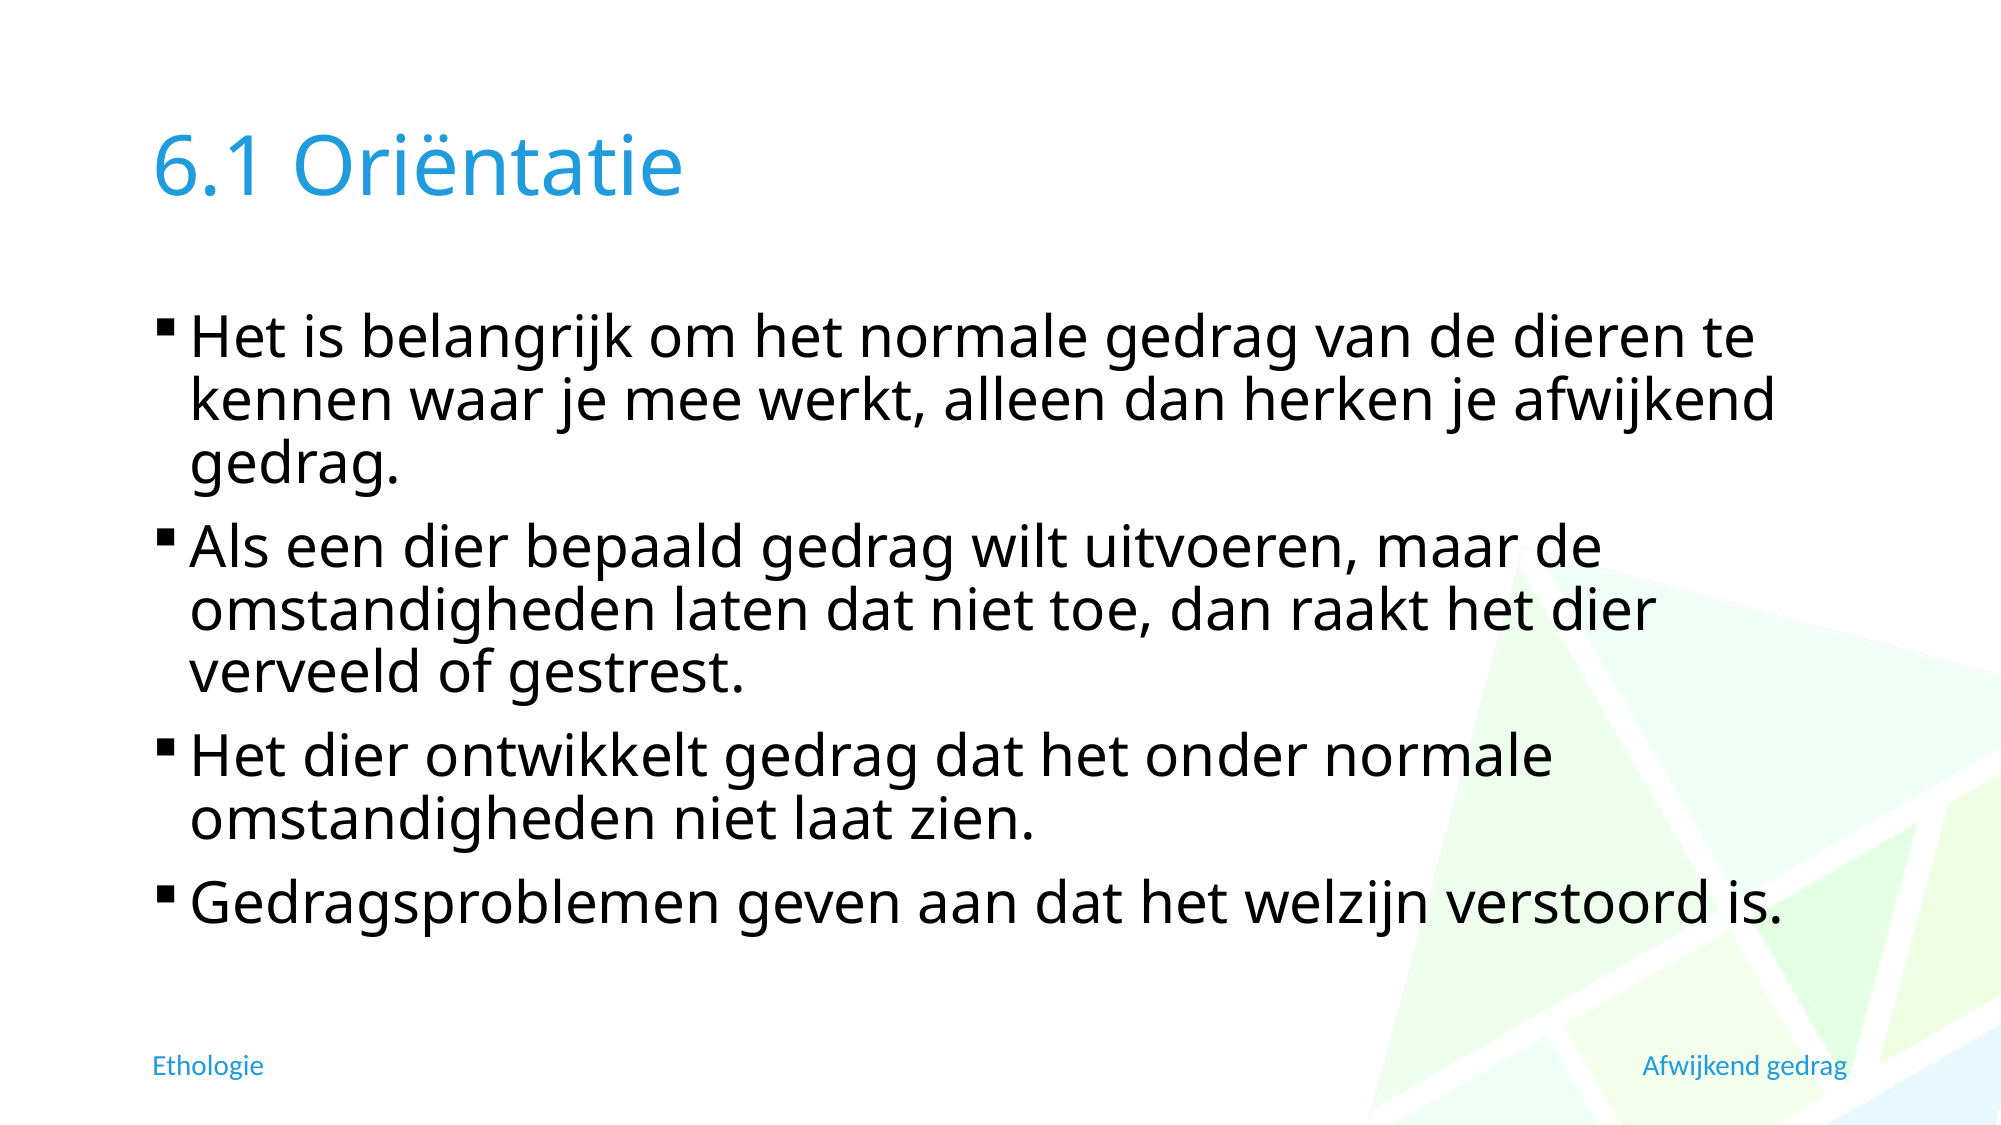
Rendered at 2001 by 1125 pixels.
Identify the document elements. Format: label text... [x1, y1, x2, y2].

list Het is belangrijk om het normale gedrag van de dieren te kennen waar je mee werkt, alleen dan herken je afwijkend gedrag. Als een dier bepaald gedrag wilt uitvoeren, maar de omstandigheden laten dat niet toe, dan raakt het dier verveeld of gestrest. Het dier ontwikkelt gedrag dat het onder normale omstandigheden niet laat zien. Gedragsproblemen geven aan dat het welzijn verstoord is. [137, 299, 1863, 1014]
list Ethologie [137, 1042, 588, 1103]
title 6.1 Oriëntatie [137, 59, 1863, 278]
list Afwijkend gedrag [1412, 1042, 1863, 1103]
